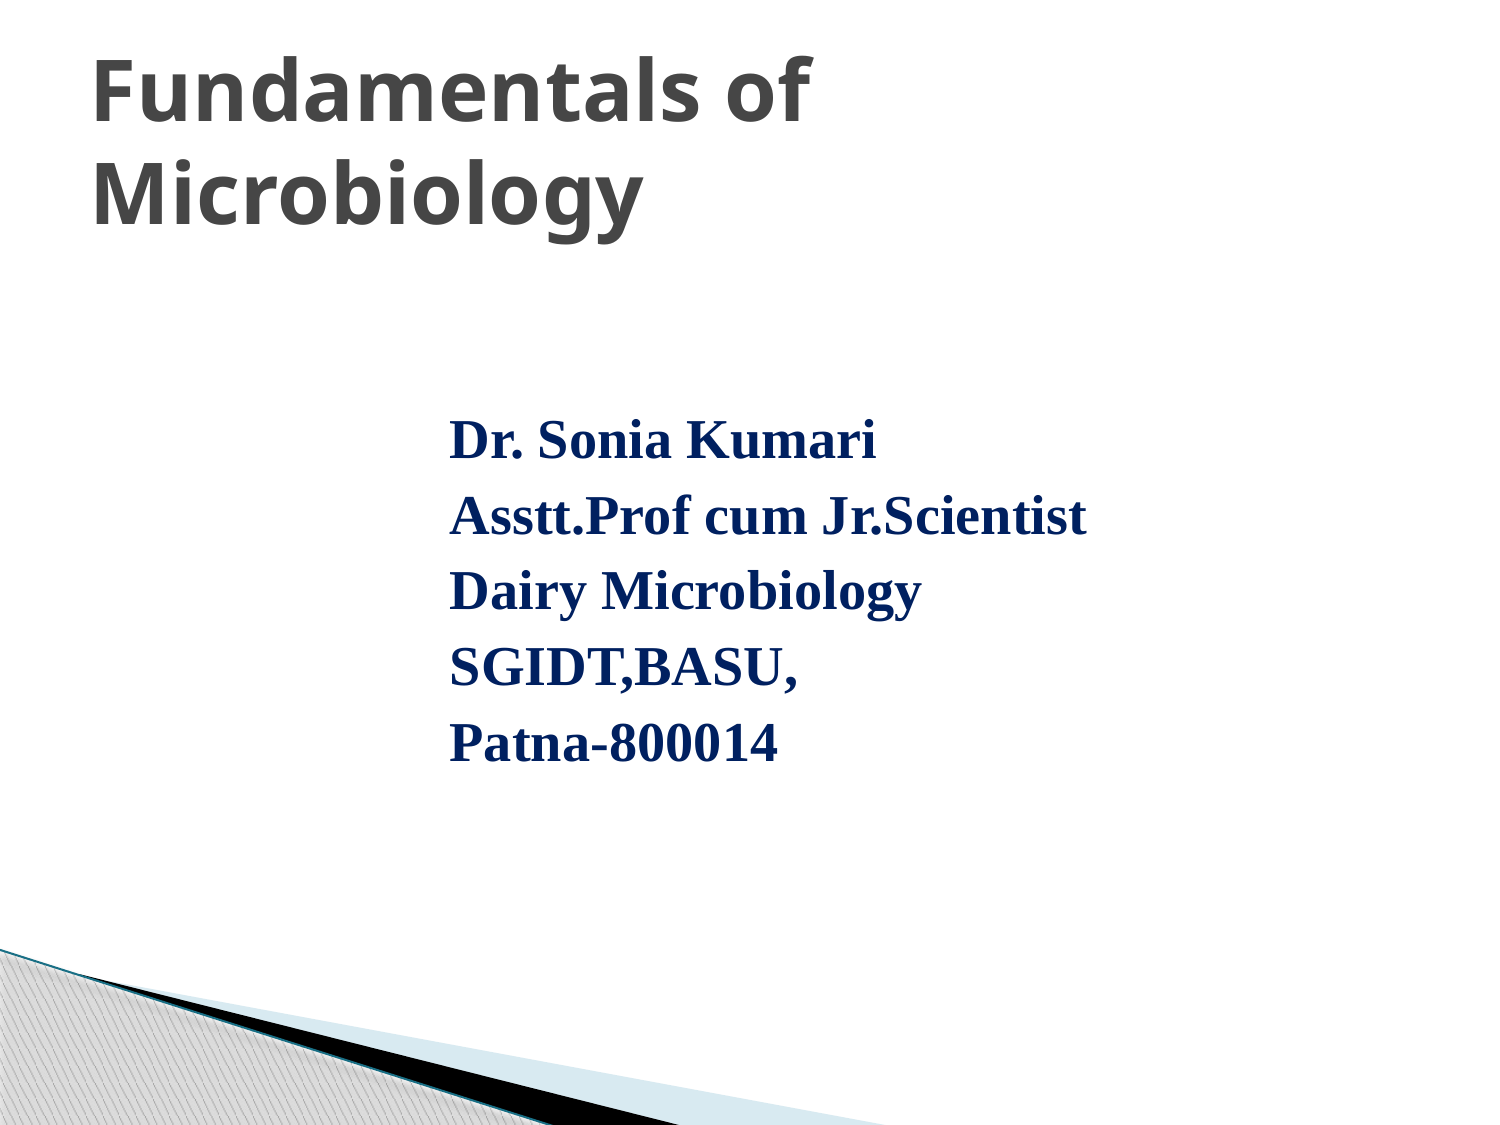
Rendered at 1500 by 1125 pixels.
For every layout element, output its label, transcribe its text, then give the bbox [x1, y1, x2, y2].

list Dr. Sonia Kumari Asstt.Prof cum Jr.Scientist Dairy Microbiology SGIDT,BASU, Patna-800014 [75, 243, 1425, 986]
title Fundamentals of Microbiology [75, 45, 1425, 233]
